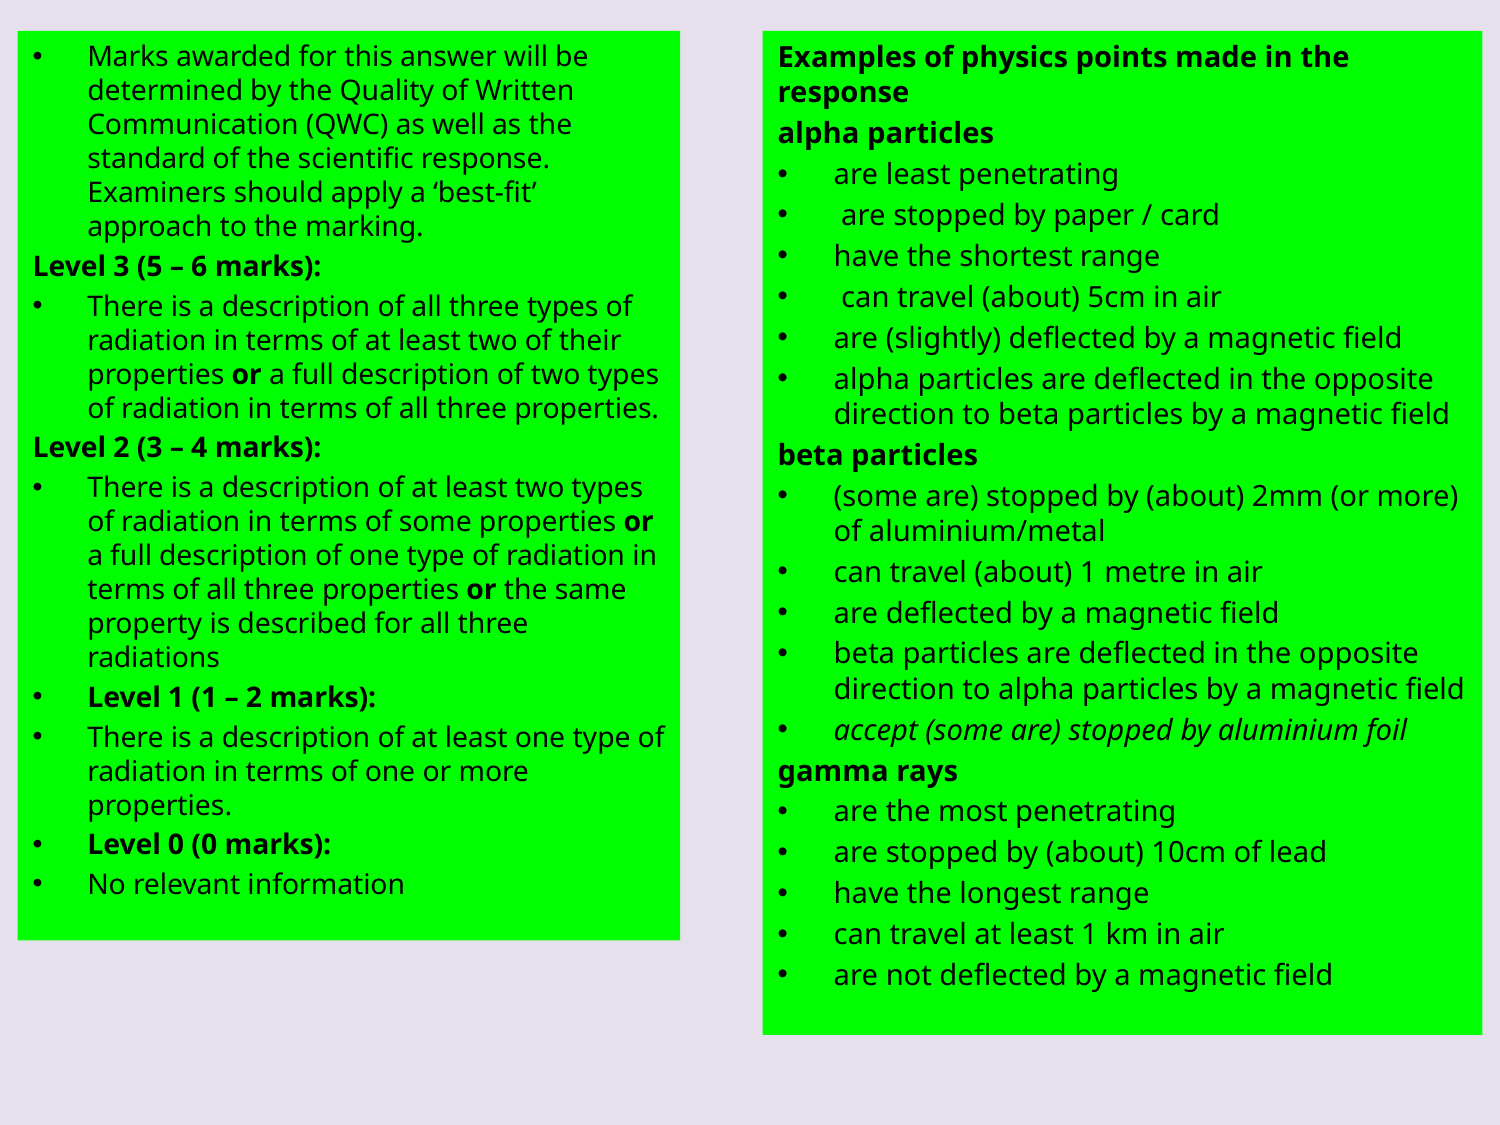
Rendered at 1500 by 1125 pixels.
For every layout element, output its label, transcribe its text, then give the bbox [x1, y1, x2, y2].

list Marks awarded for this answer will be determined by the Quality of Written Communication (QWC) as well as the standard of the scientific response. Examiners should apply a ‘best-fit’ approach to the marking. Level 3 (5 – 6 marks): There is a description of all three types of radiation in terms of at least two of their properties or a full description of two types of radiation in terms of all three properties. Level 2 (3 – 4 marks): There is a description of at least two types of radiation in terms of some properties or a full description of one type of radiation in terms of all three properties or the same property is described for all three radiations Level 1 (1 – 2 marks): There is a description of at least one type of radiation in terms of one or more properties. Level 0 (0 marks): No relevant information [17, 30, 681, 941]
list Examples of physics points made in the response alpha particles are least penetrating are stopped by paper / card have the shortest range can travel (about) 5cm in air are (slightly) deflected by a magnetic field alpha particles are deflected in the opposite direction to beta particles by a magnetic field beta particles (some are) stopped by (about) 2mm (or more) of aluminium/metal can travel (about) 1 metre in air are deflected by a magnetic field beta particles are deflected in the opposite direction to alpha particles by a magnetic field accept (some are) stopped by aluminium foil gamma rays are the most penetrating are stopped by (about) 10cm of lead have the longest range can travel at least 1 km in air are not deflected by a magnetic field [762, 30, 1483, 1035]
